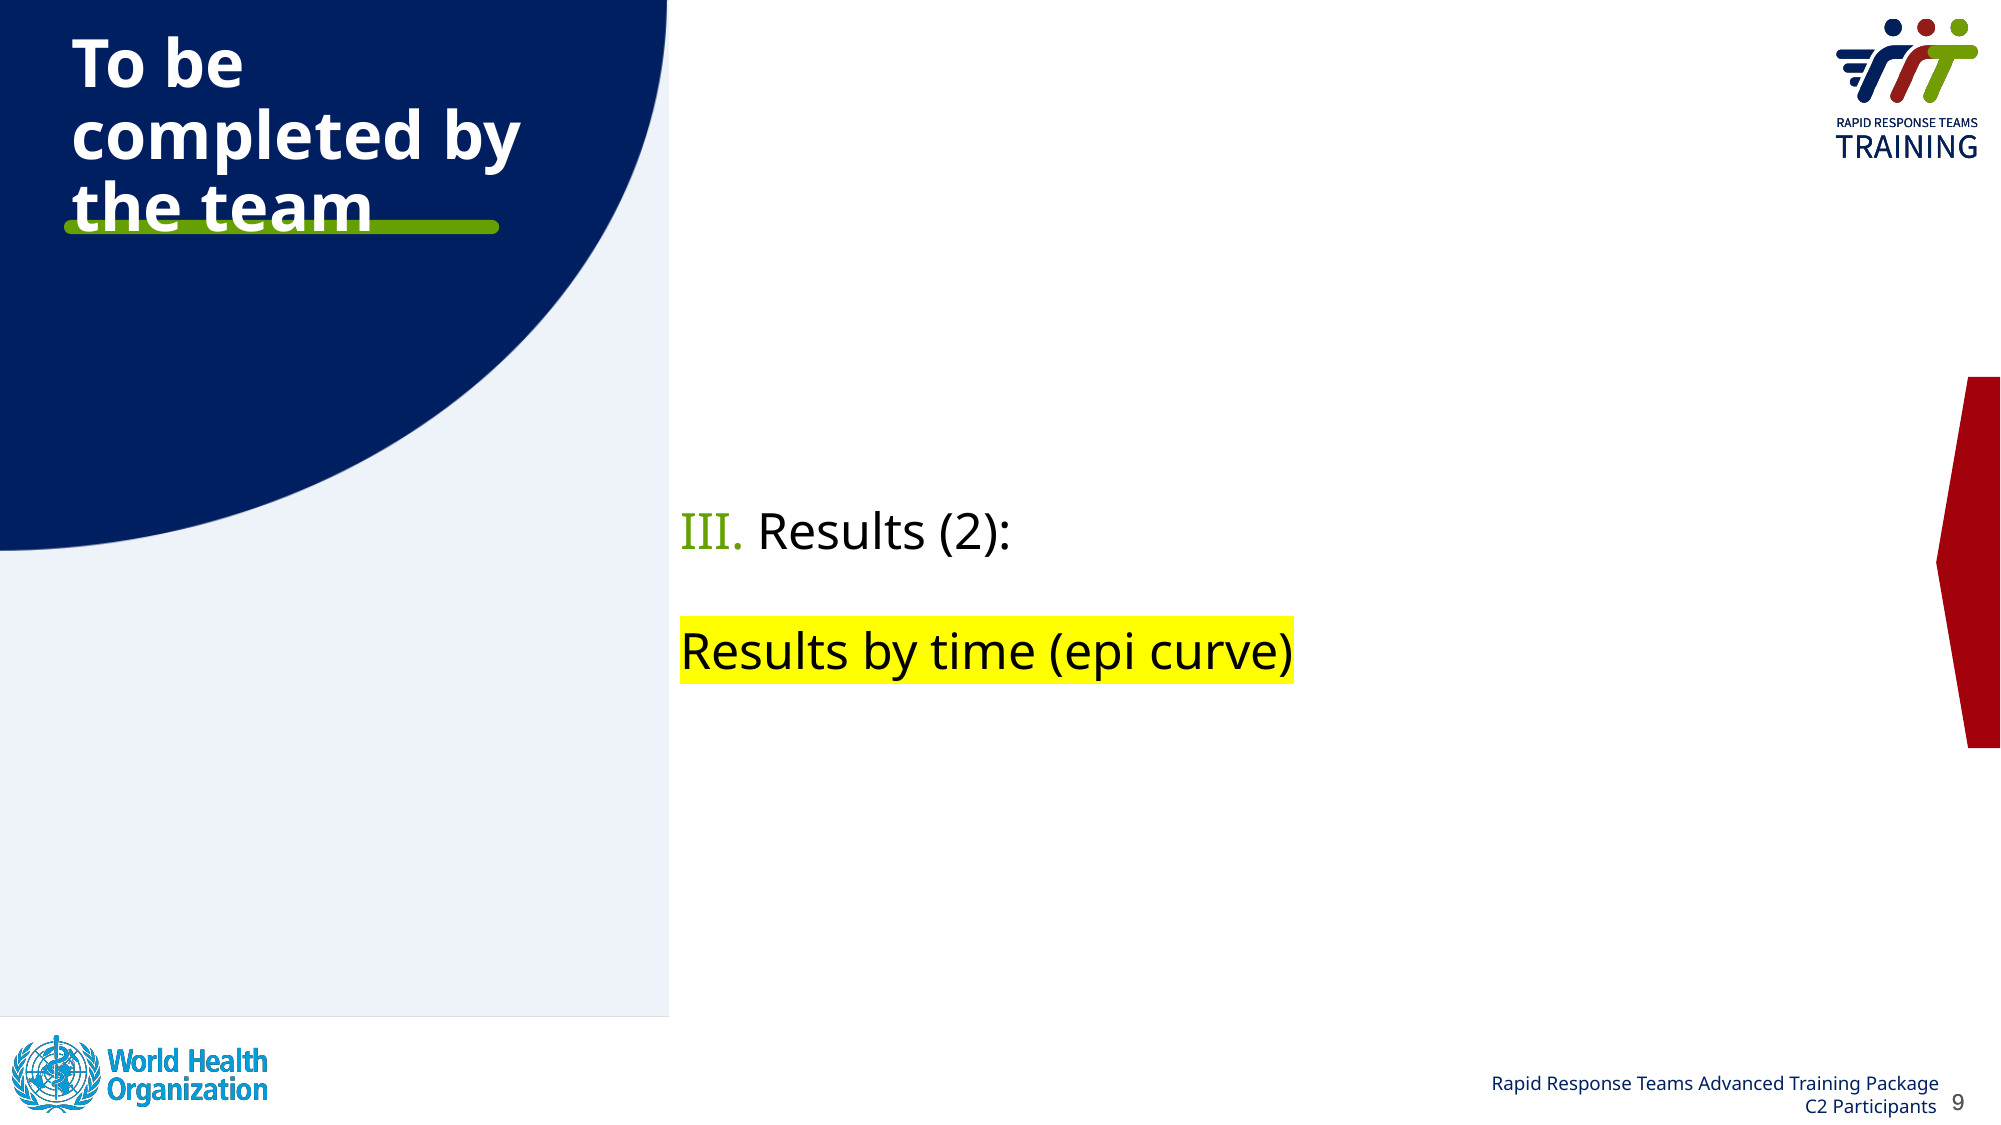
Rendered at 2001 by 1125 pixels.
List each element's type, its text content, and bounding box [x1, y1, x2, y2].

picture [71, 1053, 90, 1091]
picture [46, 1056, 54, 1062]
picture [24, 1054, 36, 1087]
picture [12, 1035, 54, 1068]
picture [22, 1062, 26, 1077]
picture [40, 1062, 47, 1070]
picture [1835, 19, 1978, 167]
picture [12, 1083, 48, 1113]
picture [34, 1054, 43, 1078]
picture [50, 1108, 62, 1113]
picture [30, 1083, 37, 1091]
list III. Results (2): Results by time (epi curve) [672, 137, 1937, 1049]
picture [0, 0, 669, 1018]
picture [36, 1088, 78, 1105]
picture [59, 1035, 267, 1113]
title To be completed by the team [63, 0, 623, 298]
